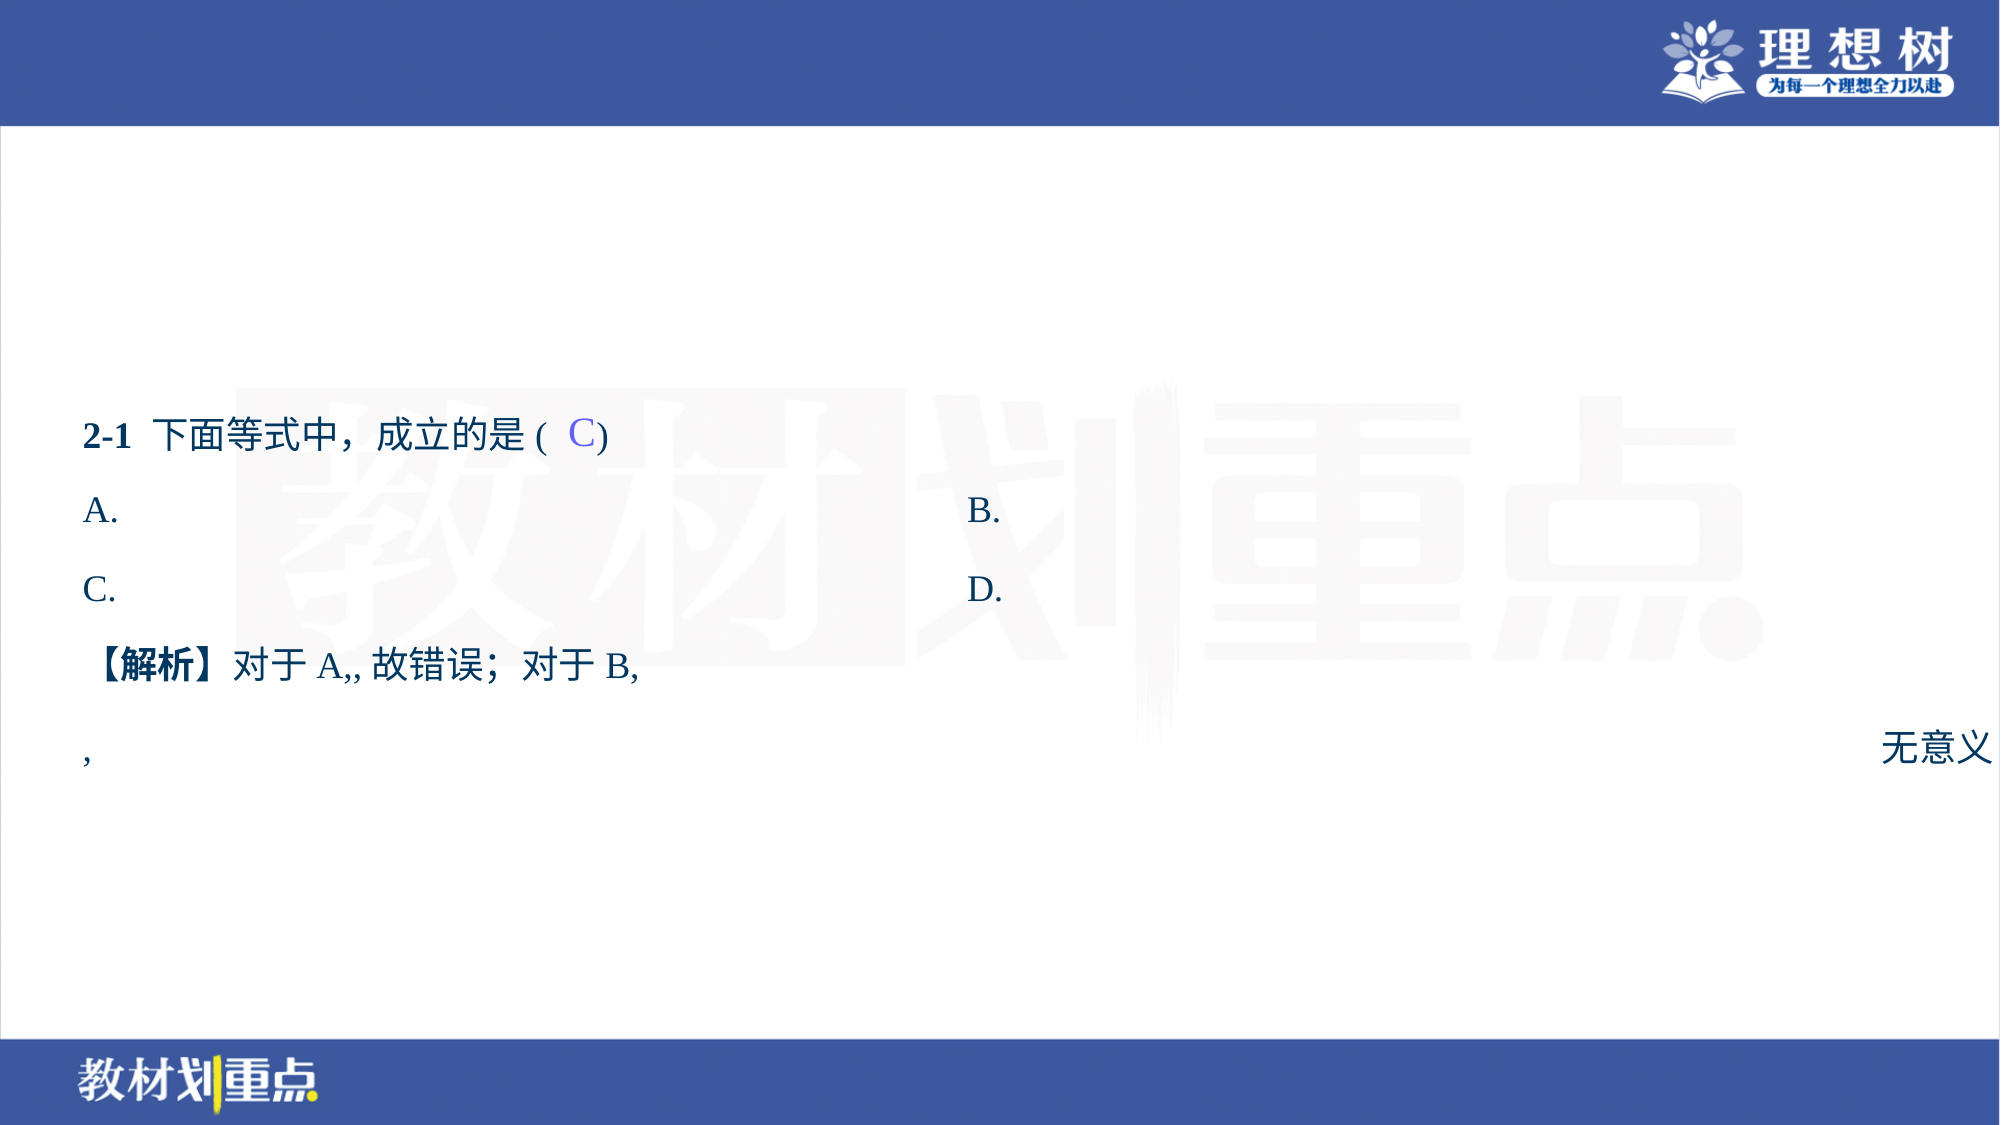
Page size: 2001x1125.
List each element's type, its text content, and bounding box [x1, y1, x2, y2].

text_box C [553, 403, 612, 453]
text_box 2-1 下面等式中，成立的是( ) [82, 389, 1817, 449]
picture [0, 0, 2000, 1125]
